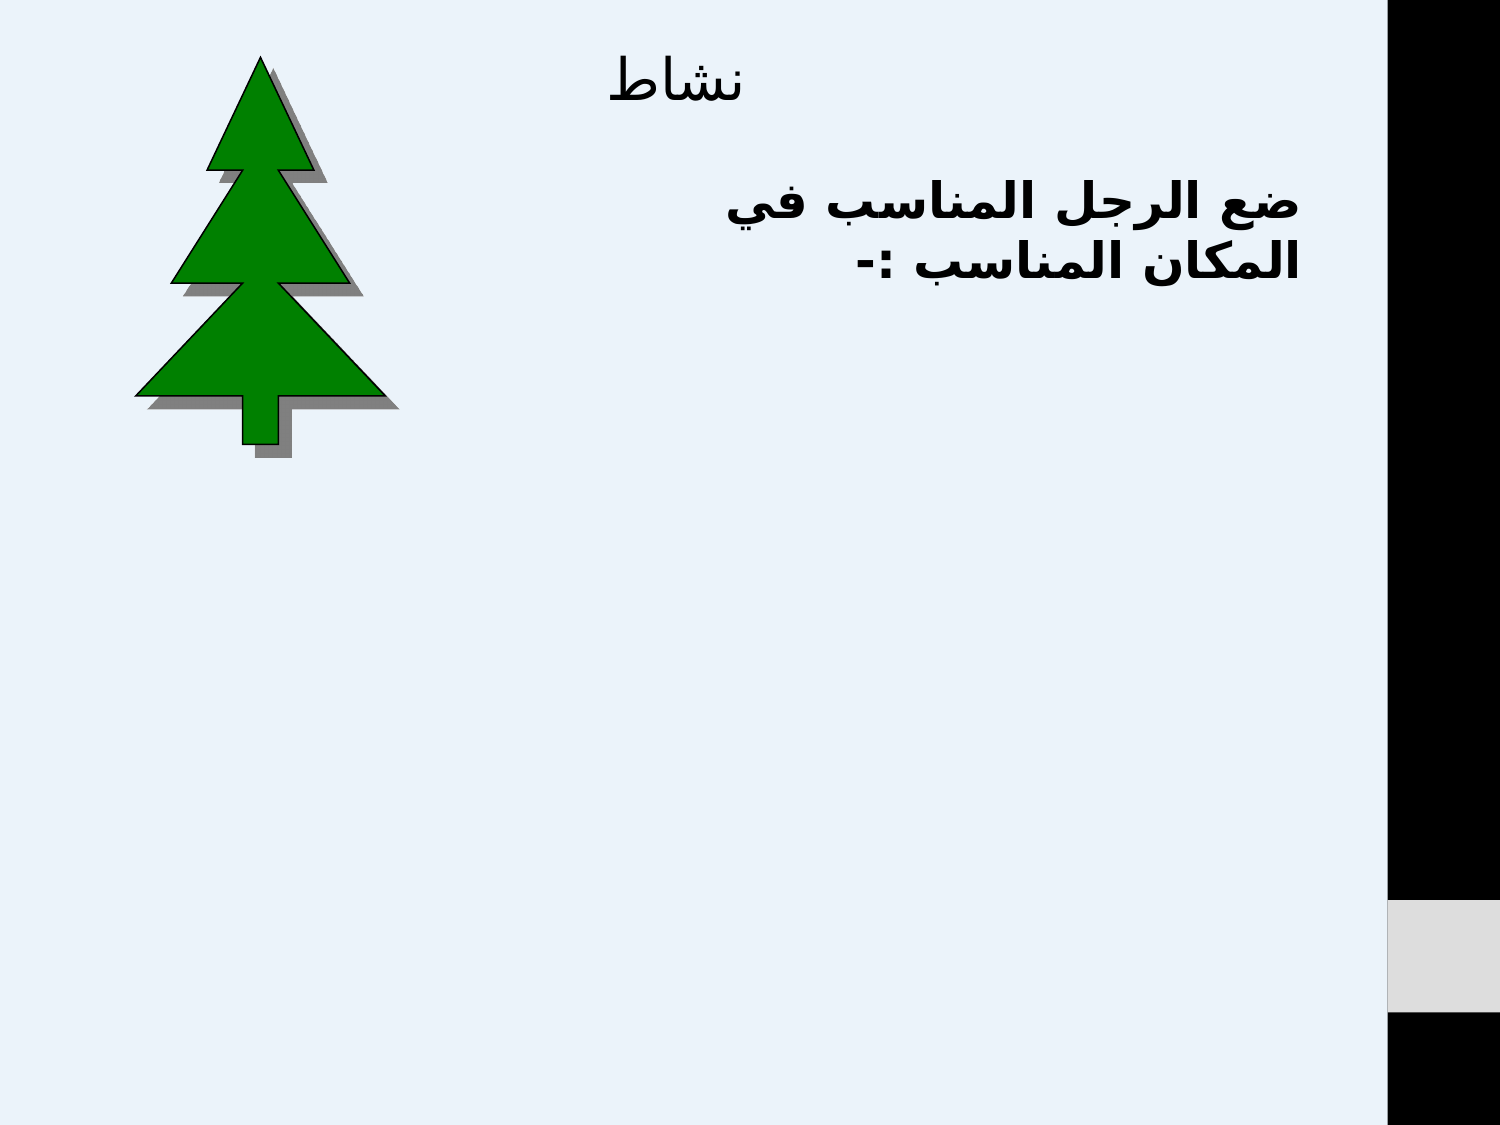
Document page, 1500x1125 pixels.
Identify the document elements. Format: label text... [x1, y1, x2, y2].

text_box ضع الرجل المناسب في المكان المناسب :- [584, 160, 1317, 296]
text_box [135, 57, 386, 445]
text_box نشاط [478, 9, 857, 138]
